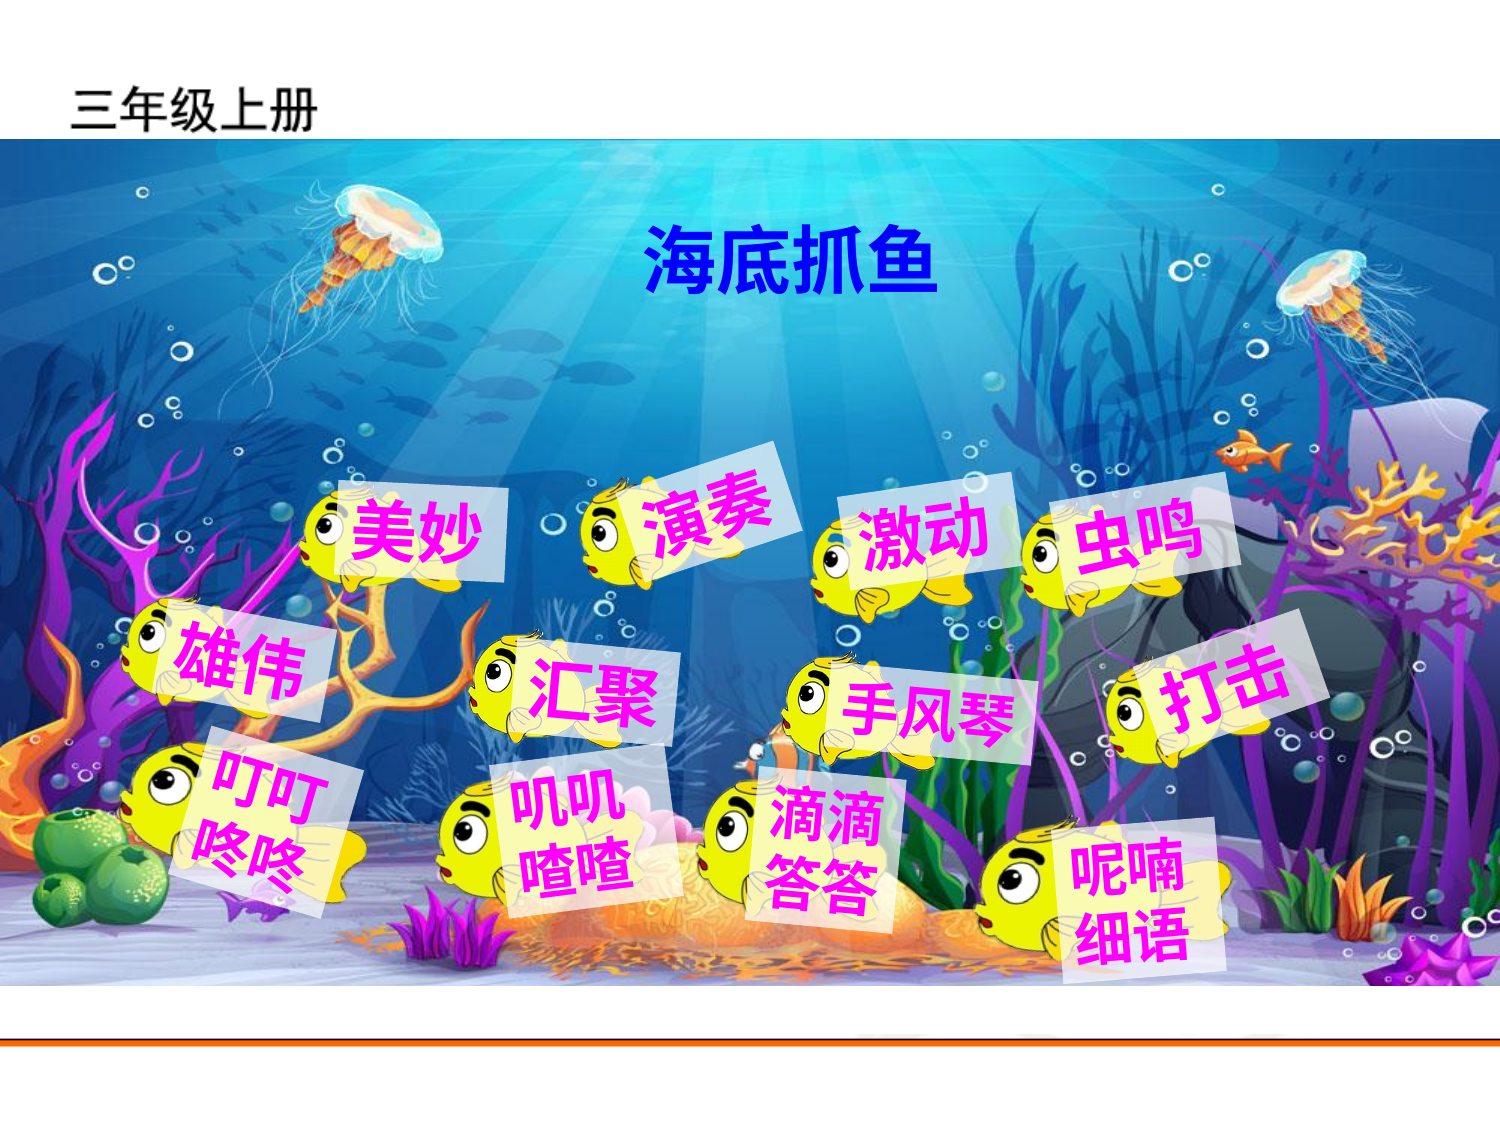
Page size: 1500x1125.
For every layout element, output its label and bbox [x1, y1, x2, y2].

text_box [969, 801, 1281, 982]
text_box [1013, 484, 1238, 611]
text_box [1095, 628, 1322, 754]
text_box [778, 646, 1036, 772]
text_box [570, 452, 792, 578]
text_box [803, 488, 1014, 618]
text_box [118, 592, 331, 718]
text_box [113, 744, 417, 902]
text_box [430, 756, 683, 917]
text_box [465, 625, 678, 751]
text_box [694, 768, 923, 930]
picture [0, 0, 1500, 1125]
text_box [295, 477, 507, 598]
